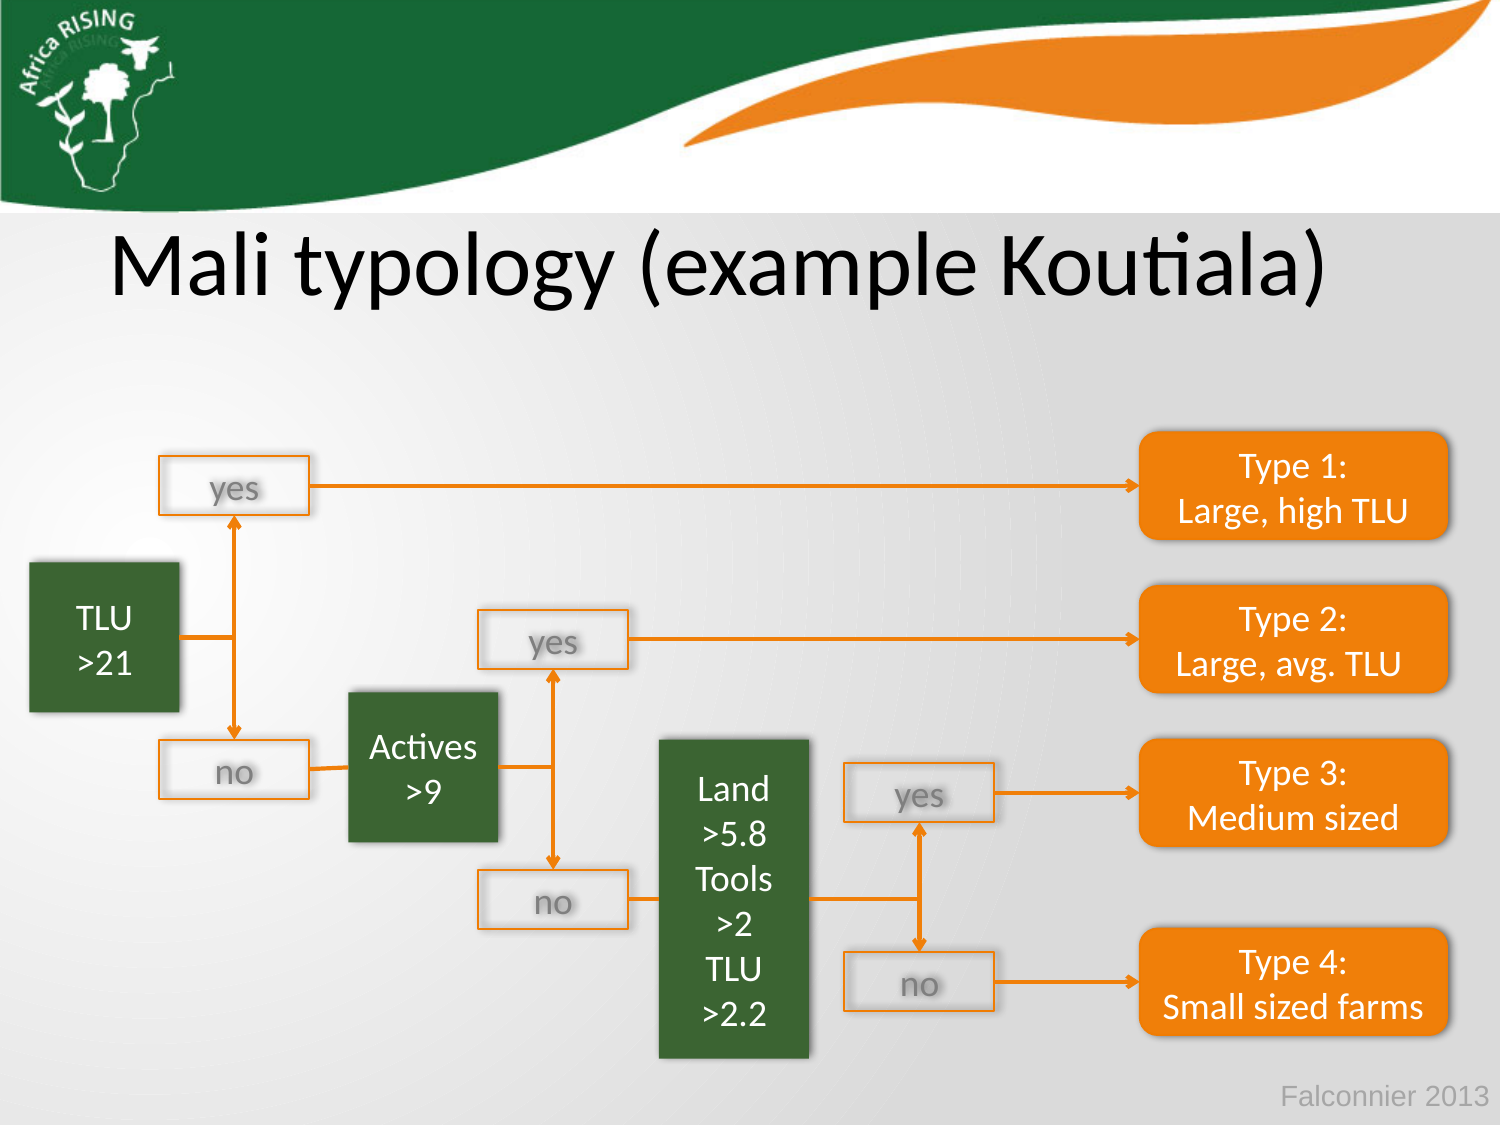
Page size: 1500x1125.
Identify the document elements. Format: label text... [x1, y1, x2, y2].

text_box TLU >21 [28, 561, 176, 713]
text_box Type 1: Large, high TLU [1138, 431, 1449, 540]
text_box Land >5.8 Tools >2 TLU >2.2 [658, 739, 810, 1060]
text_box Falconnier 2013 [1265, 1070, 1500, 1121]
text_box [497, 668, 554, 764]
picture [0, 0, 1500, 213]
text_box no [843, 951, 995, 1012]
text_box Type 3: Medium sized [1138, 738, 1449, 847]
text_box Actives >9 [347, 691, 495, 843]
text_box no [477, 869, 629, 930]
text_box yes [843, 762, 995, 823]
text_box yes [477, 609, 629, 670]
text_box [308, 766, 349, 770]
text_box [178, 514, 235, 634]
list Mali typology (example Koutiala) [75, 196, 1412, 384]
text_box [808, 821, 920, 895]
text_box Type 2: Large, avg. TLU [1138, 585, 1449, 694]
text_box no [158, 739, 310, 800]
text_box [497, 766, 554, 871]
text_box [178, 636, 235, 741]
text_box Type 4: Small sized farms [1138, 927, 1449, 1036]
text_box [808, 898, 920, 953]
text_box yes [158, 455, 310, 516]
